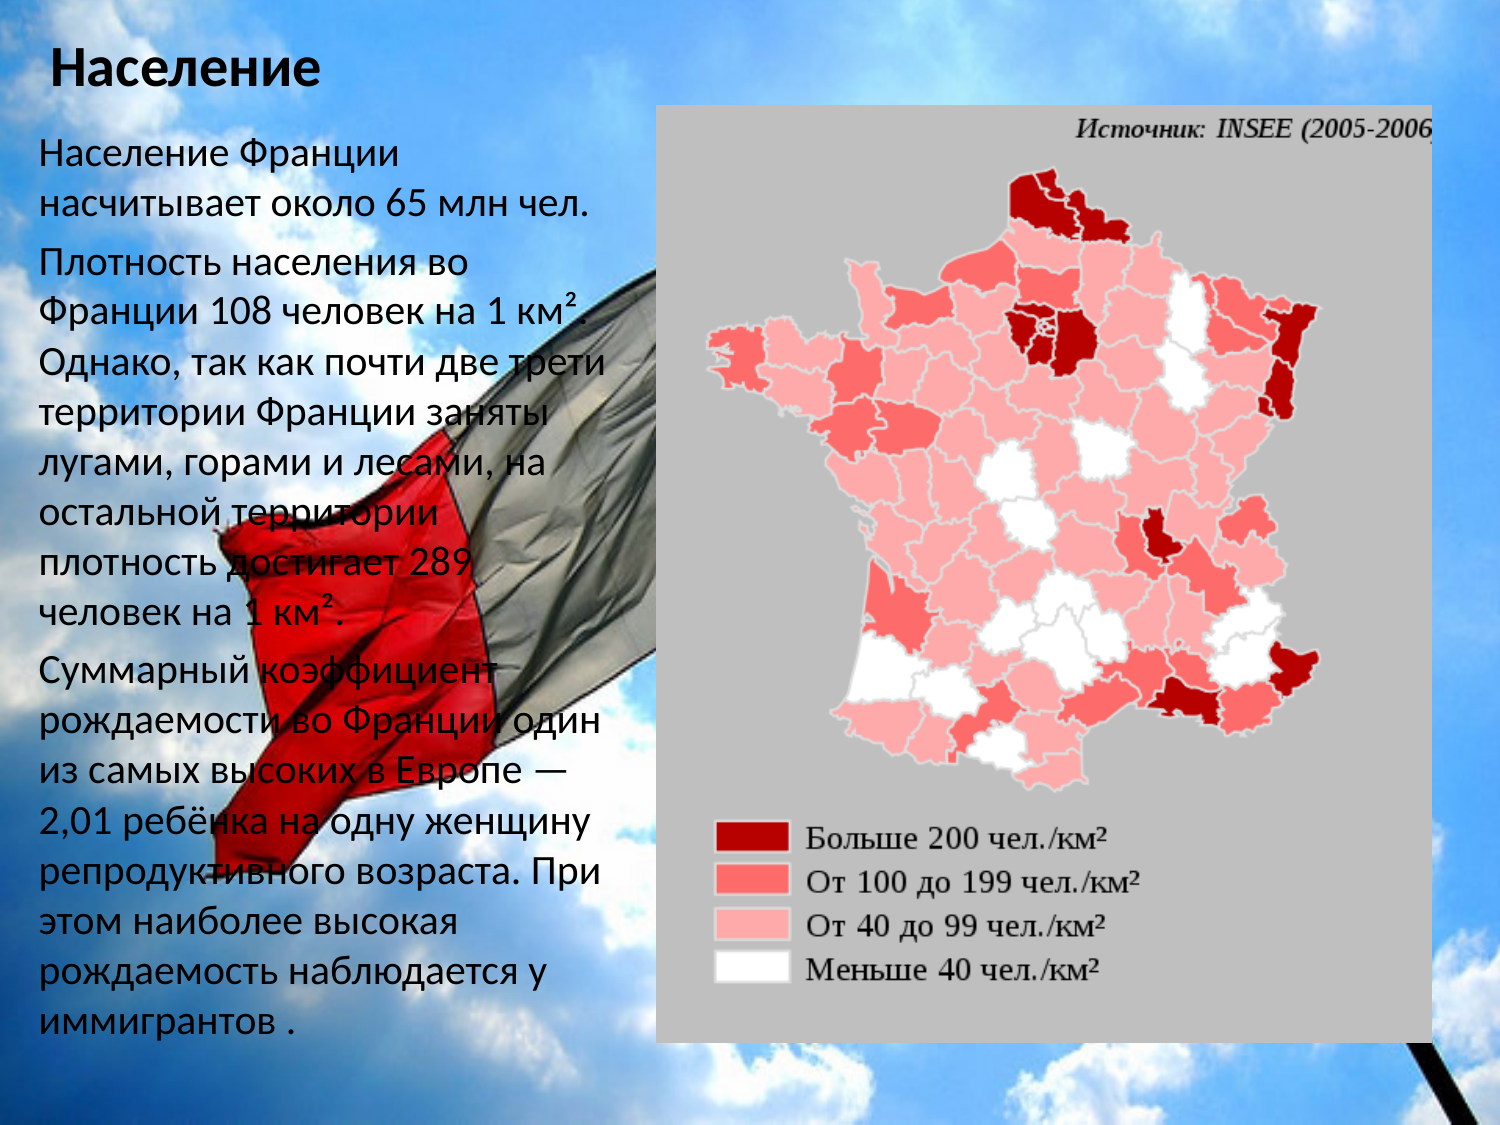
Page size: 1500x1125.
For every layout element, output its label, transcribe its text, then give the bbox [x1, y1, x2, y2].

list Население Франции насчитывает около 65 млн чел. Плотность населения во Франции 108 человек на 1 км². Однако, так как почти две трети территории Франции заняты лугами, горами и лесами, на остальной территории плотность достигает 289 человек на 1 км². Суммарный коэффициент рождаемости во Франции один из самых высоких в Европе — 2,01 ребёнка на одну женщину репродуктивного возраста. При этом наиболее высокая рождаемость наблюдается у иммигрантов . [23, 117, 633, 1125]
picture [0, 0, 1500, 1125]
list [655, 105, 1432, 1044]
title Население [35, 0, 371, 106]
